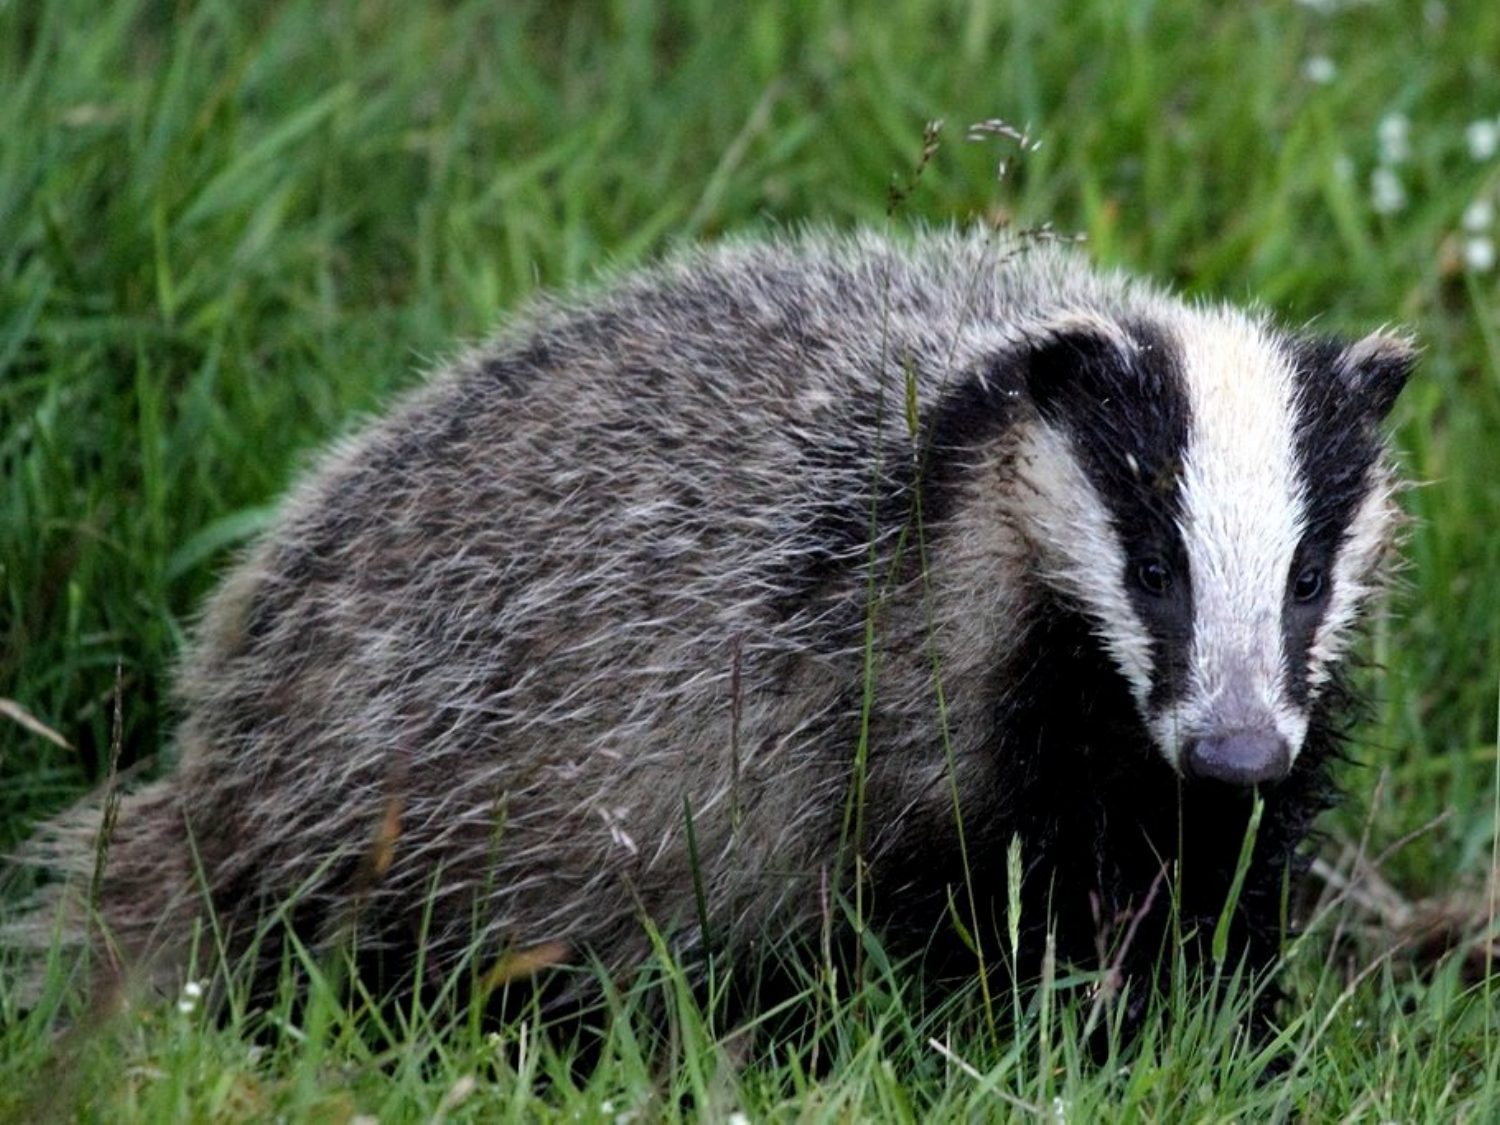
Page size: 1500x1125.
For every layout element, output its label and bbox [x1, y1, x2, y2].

list [0, 0, 1500, 1125]
